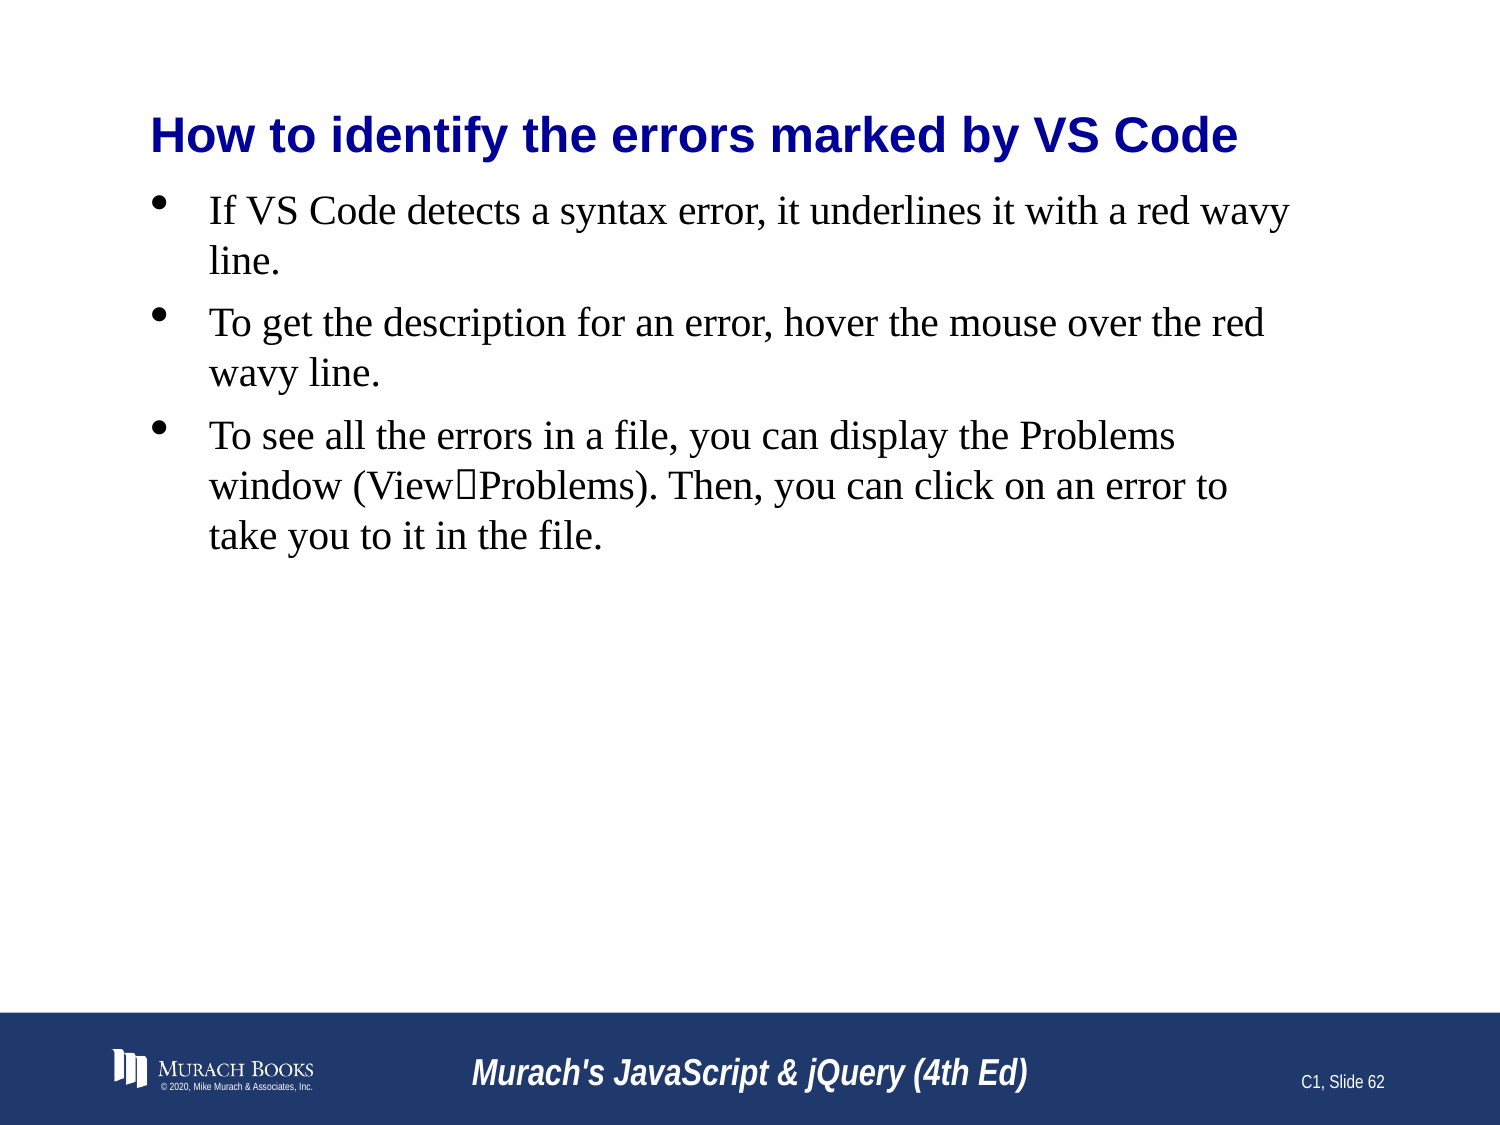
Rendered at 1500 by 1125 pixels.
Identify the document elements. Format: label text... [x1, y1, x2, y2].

title How to identify the errors marked by VS Code [150, 102, 1350, 164]
slide_number C1, Slide 62 [1087, 1025, 1400, 1100]
footer © 2020, Mike Murach & Associates, Inc. [12, 1025, 463, 1100]
list If VS Code detects a syntax error, it underlines it with a red wavy line. To get the description for an error, hover the mouse over the red wavy line. To see all the errors in a file, you can display the Problems window (ViewProblems). Then, you can click on an error to take you to it in the file. [137, 174, 1350, 975]
slide_number Murach's JavaScript & jQuery (4th Ed) [463, 1025, 1050, 1100]
